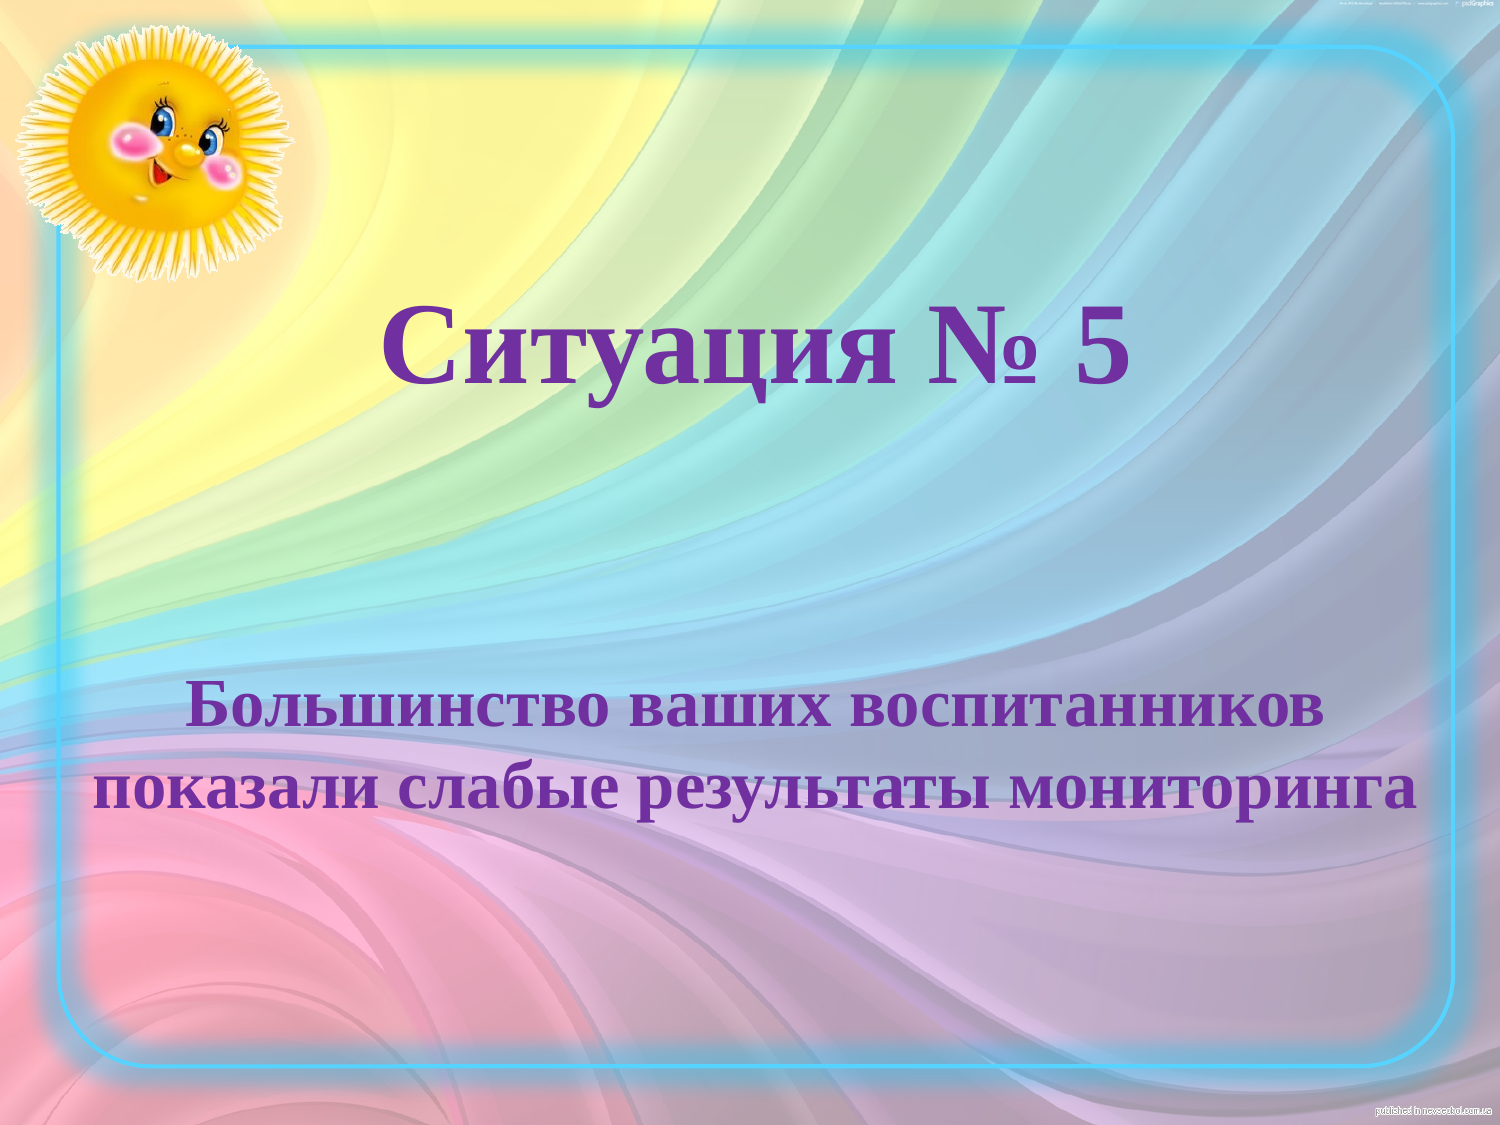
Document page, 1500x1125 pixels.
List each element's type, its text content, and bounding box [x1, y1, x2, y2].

picture [11, 11, 340, 340]
title Ситуация № 5 Большинство ваших воспитанников показали слабые результаты мониторинга [76, 172, 1436, 1047]
